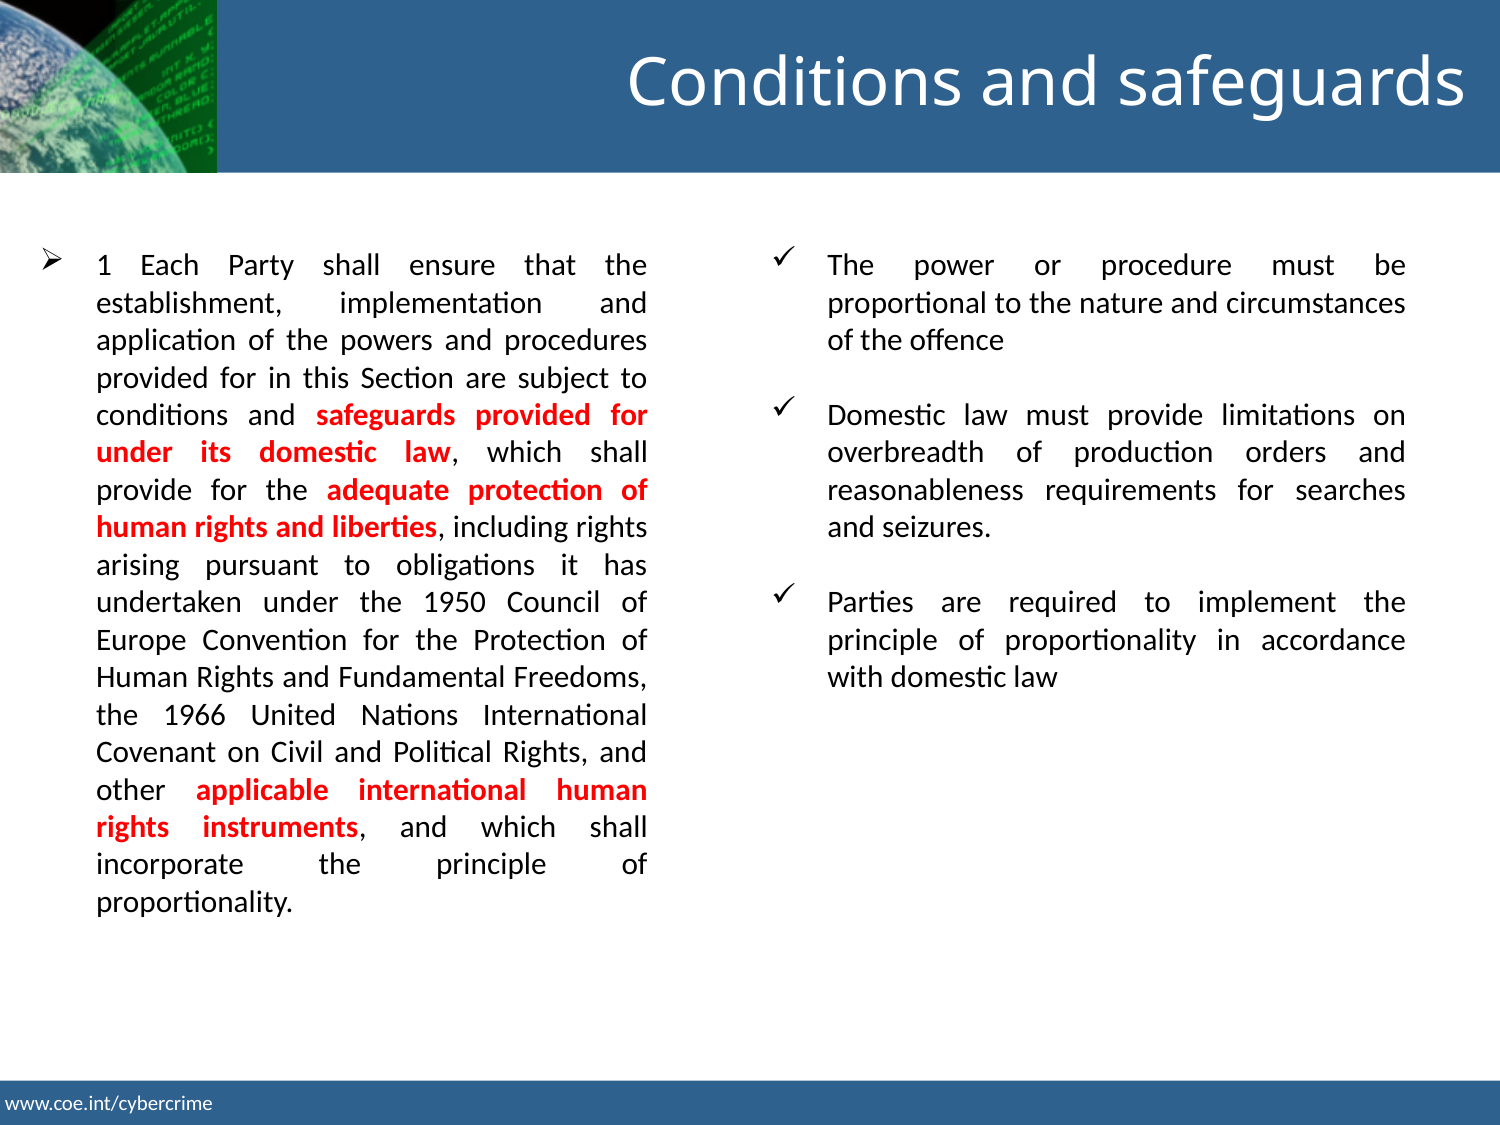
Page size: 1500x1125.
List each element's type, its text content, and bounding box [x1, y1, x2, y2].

text_box The power or procedure must be proportional to the nature and circumstances of the offence Domestic law must provide limitations on overbreadth of production orders and reasonableness requirements for searches and seizures. Parties are required to implement the principle of proportionality in accordance with domestic law [756, 237, 1422, 702]
text_box Conditions and safeguards [230, 31, 1483, 126]
text_box 1 Each Party shall ensure that the establishment, implementation and application of the powers and procedures provided for in this Section are subject to conditions and safeguards provided for under its domestic law, which shall provide for the adequate protection of human rights and liberties, including rights arising pursuant to obligations it has undertaken under the 1950 Council of Europe Convention for the Protection of Human Rights and Fundamental Freedoms, the 1966 United Nations International Covenant on Civil and Political Rights, and other applicable international human rights instruments, and which shall incorporate the principle of proportionality. [25, 237, 664, 926]
picture [0, 0, 217, 173]
